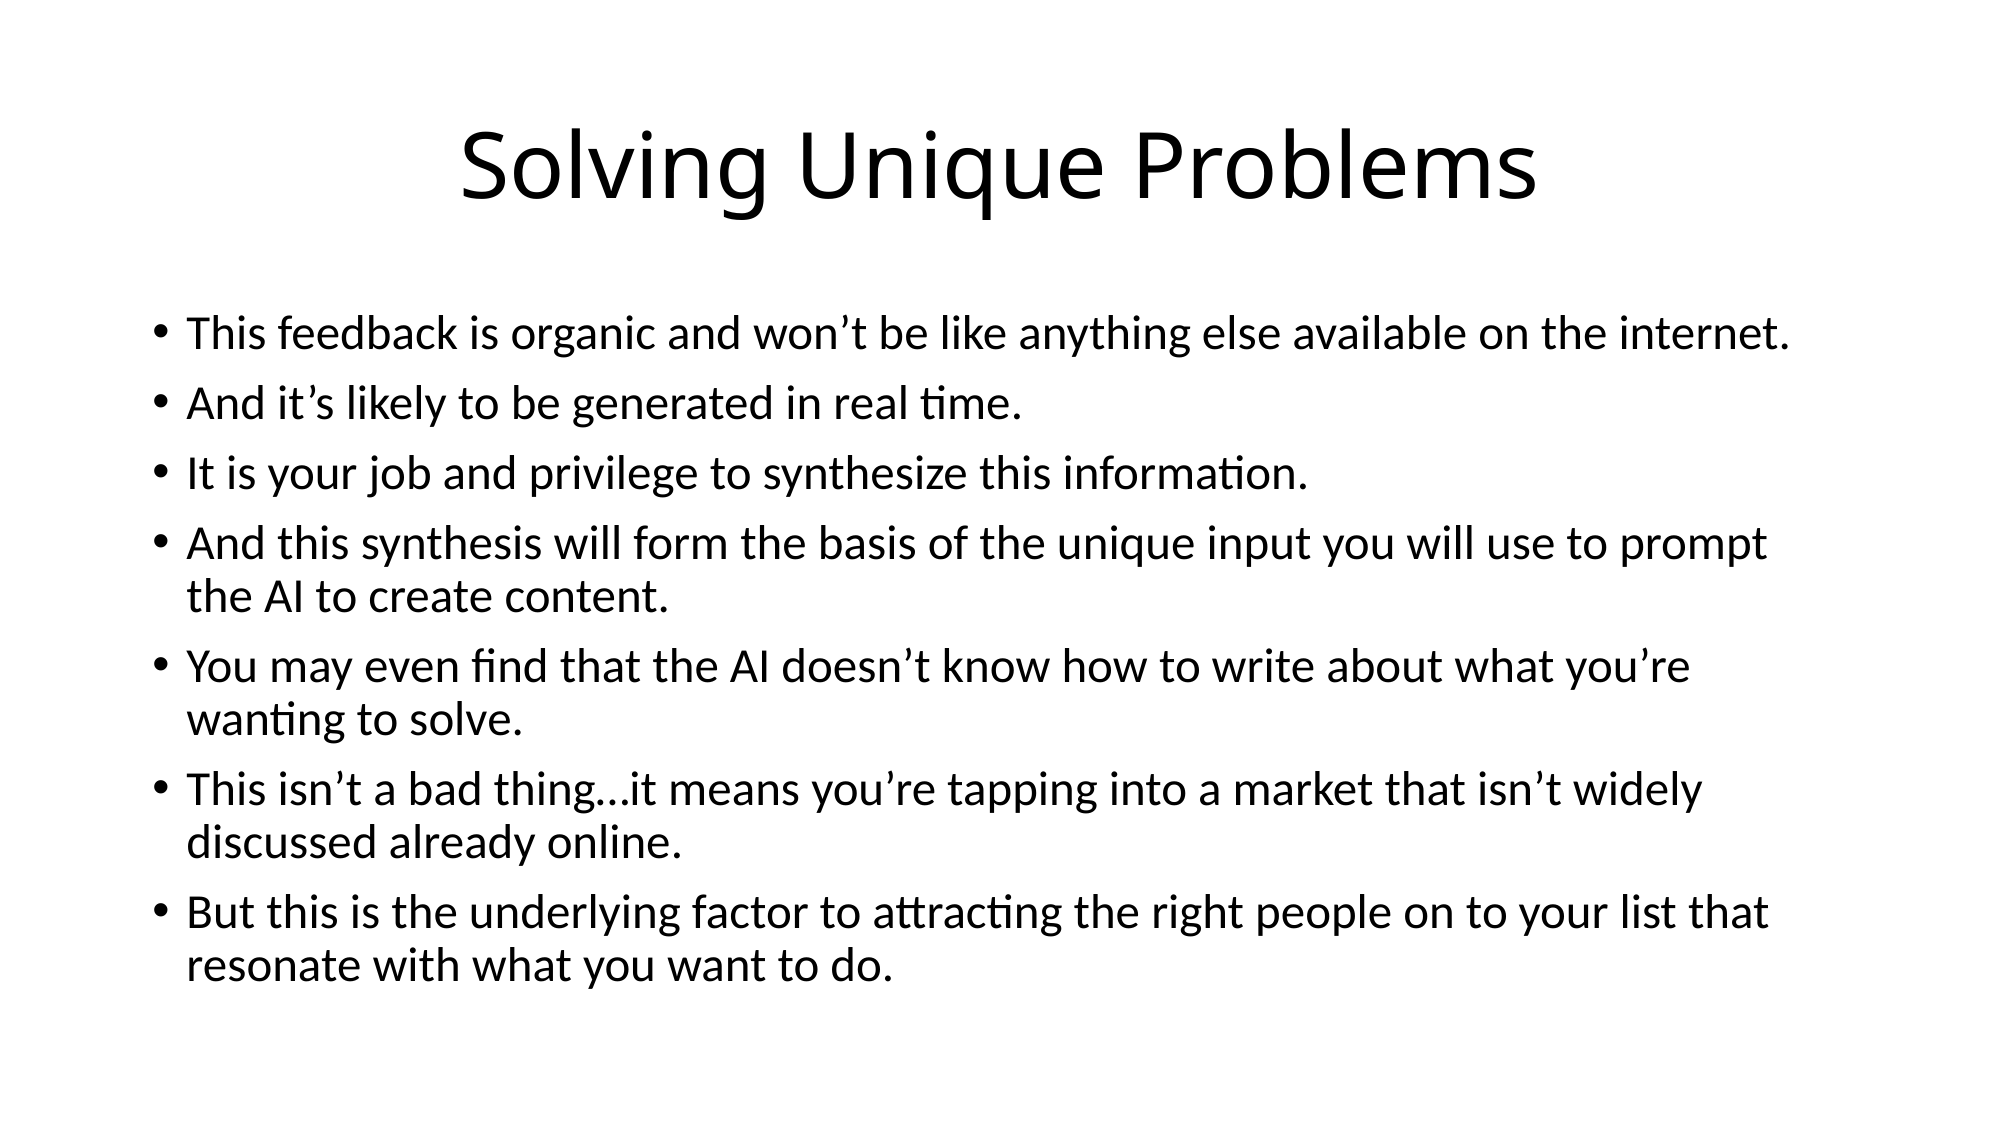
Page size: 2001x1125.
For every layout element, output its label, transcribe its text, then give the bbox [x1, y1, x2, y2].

title Solving Unique Problems [137, 59, 1863, 278]
list This feedback is organic and won’t be like anything else available on the internet. And it’s likely to be generated in real time. It is your job and privilege to synthesize this information. And this synthesis will form the basis of the unique input you will use to prompt the AI to create content. You may even find that the AI doesn’t know how to write about what you’re wanting to solve. This isn’t a bad thing…it means you’re tapping into a market that isn’t widely discussed already online. But this is the underlying factor to attracting the right people on to your list that resonate with what you want to do. [137, 299, 1863, 1014]
